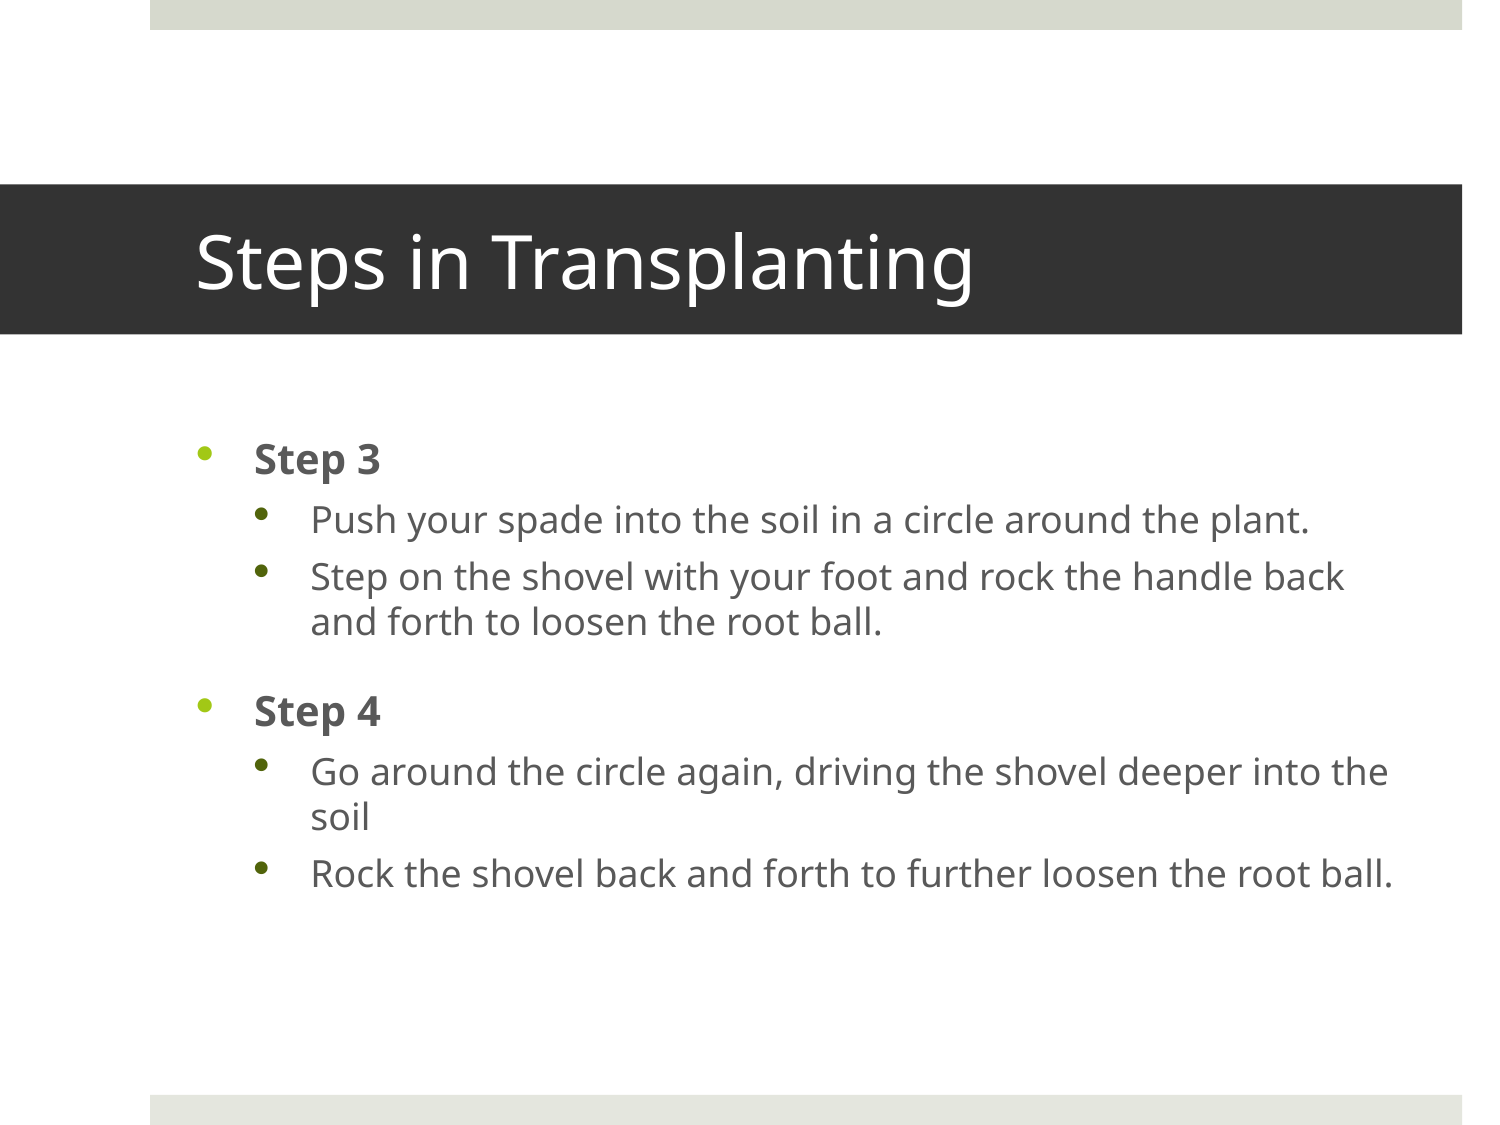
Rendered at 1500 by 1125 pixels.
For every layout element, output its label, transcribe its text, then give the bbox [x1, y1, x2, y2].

list Step 3 Push your spade into the soil in a circle around the plant. Step on the shovel with your foot and rock the handle back and forth to loosen the root ball. Step 4 Go around the circle again, driving the shovel deeper into the soil Rock the shovel back and forth to further loosen the root ball. [182, 425, 1432, 1028]
title Steps in Transplanting [0, 184, 1463, 335]
